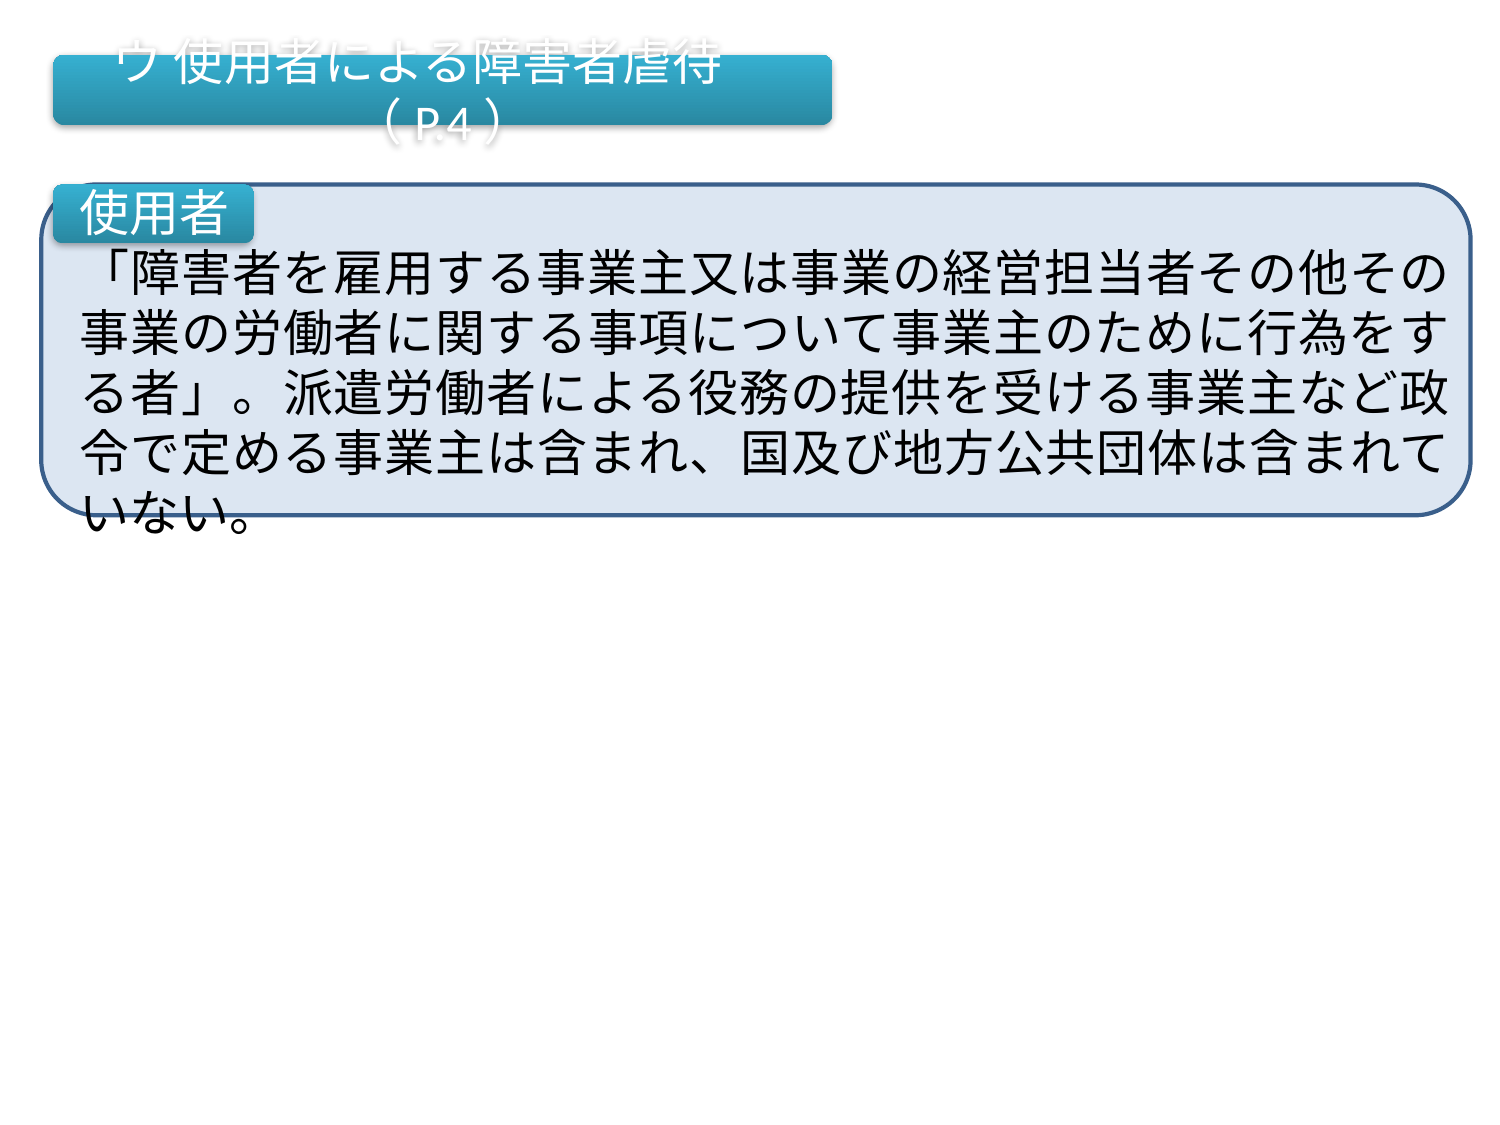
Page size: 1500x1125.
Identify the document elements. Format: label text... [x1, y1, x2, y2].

text_box [39, 210, 64, 508]
text_box [52, 184, 64, 244]
text_box 使用者 「障害者を雇用する事業主又は事業の経営担当者その他その事業の労働者に関する事項について事業主のために行為をする者」。派遣労働者による役務の提供を受ける事業主など政令で定める事業主は含まれ、国及び地方公共団体は含まれていない。 [64, 54, 1465, 550]
text_box [1465, 211, 1473, 489]
text_box ウ 使用者による障害者虐待 （P.4） [53, 54, 64, 126]
